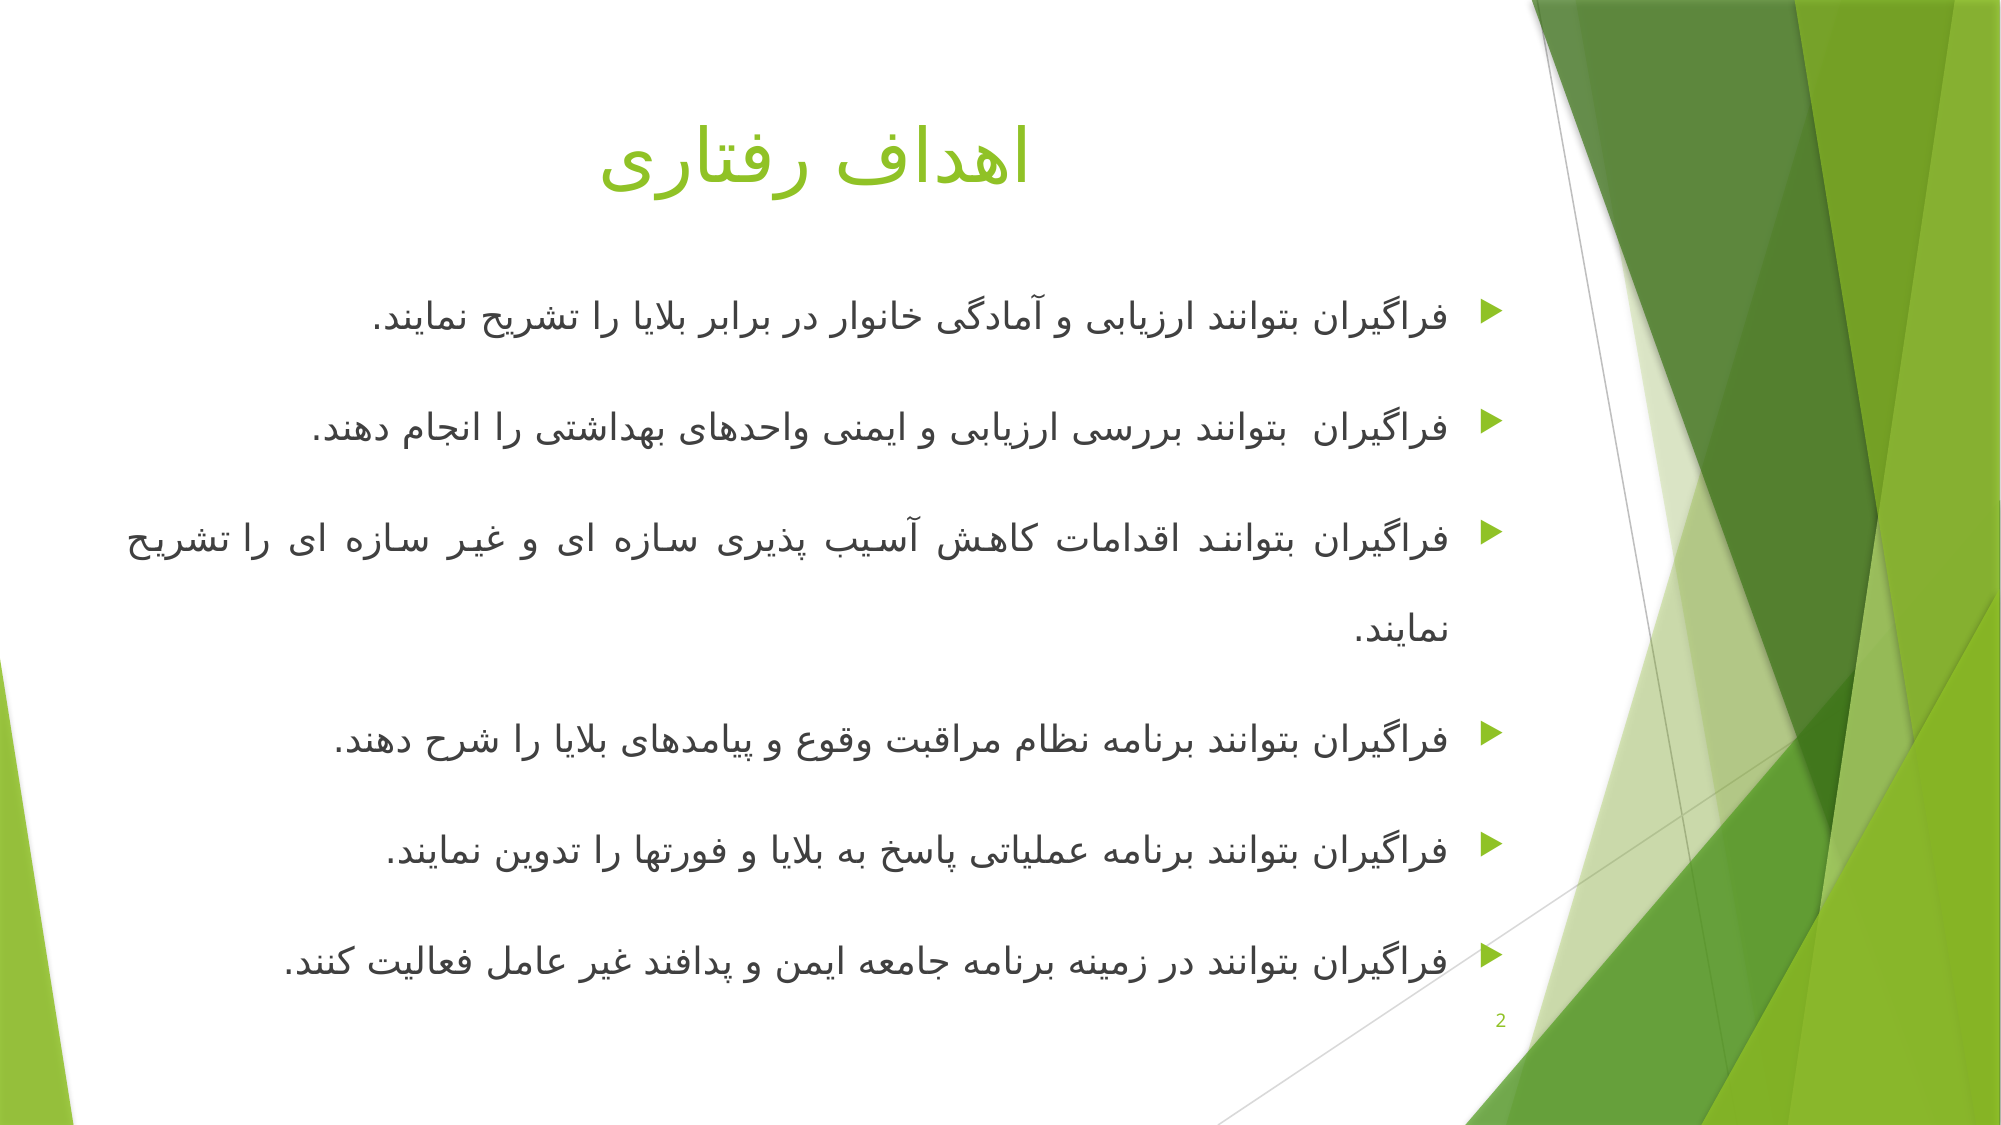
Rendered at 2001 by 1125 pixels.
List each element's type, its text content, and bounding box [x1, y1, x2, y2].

slide_number 2 [1409, 991, 1522, 1051]
title اهداف رفتاری [111, 99, 1522, 239]
list فراگیران بتوانند ارزیابی و آمادگی خانوار در برابر بلایا را تشریح نمایند. فراگیران بتوانند بررسی ارزیابی و ایمنی واحدهای بهداشتی را انجام دهند. فراگیران بتوانند اقدامات کاهش آسیب پذیری سازه ای و غیر سازه ای را تشریح نمایند. فراگیران بتوانند برنامه نظام مراقبت وقوع و پیامدهای بلایا را شرح دهند. فراگیران بتوانند برنامه عملیاتی پاسخ به بلایا و فورتها را تدوین نمایند. فراگیران بتوانند در زمینه برنامه جامعه ایمن و پدافند غیر عامل فعالیت کنند. [111, 239, 1522, 992]
